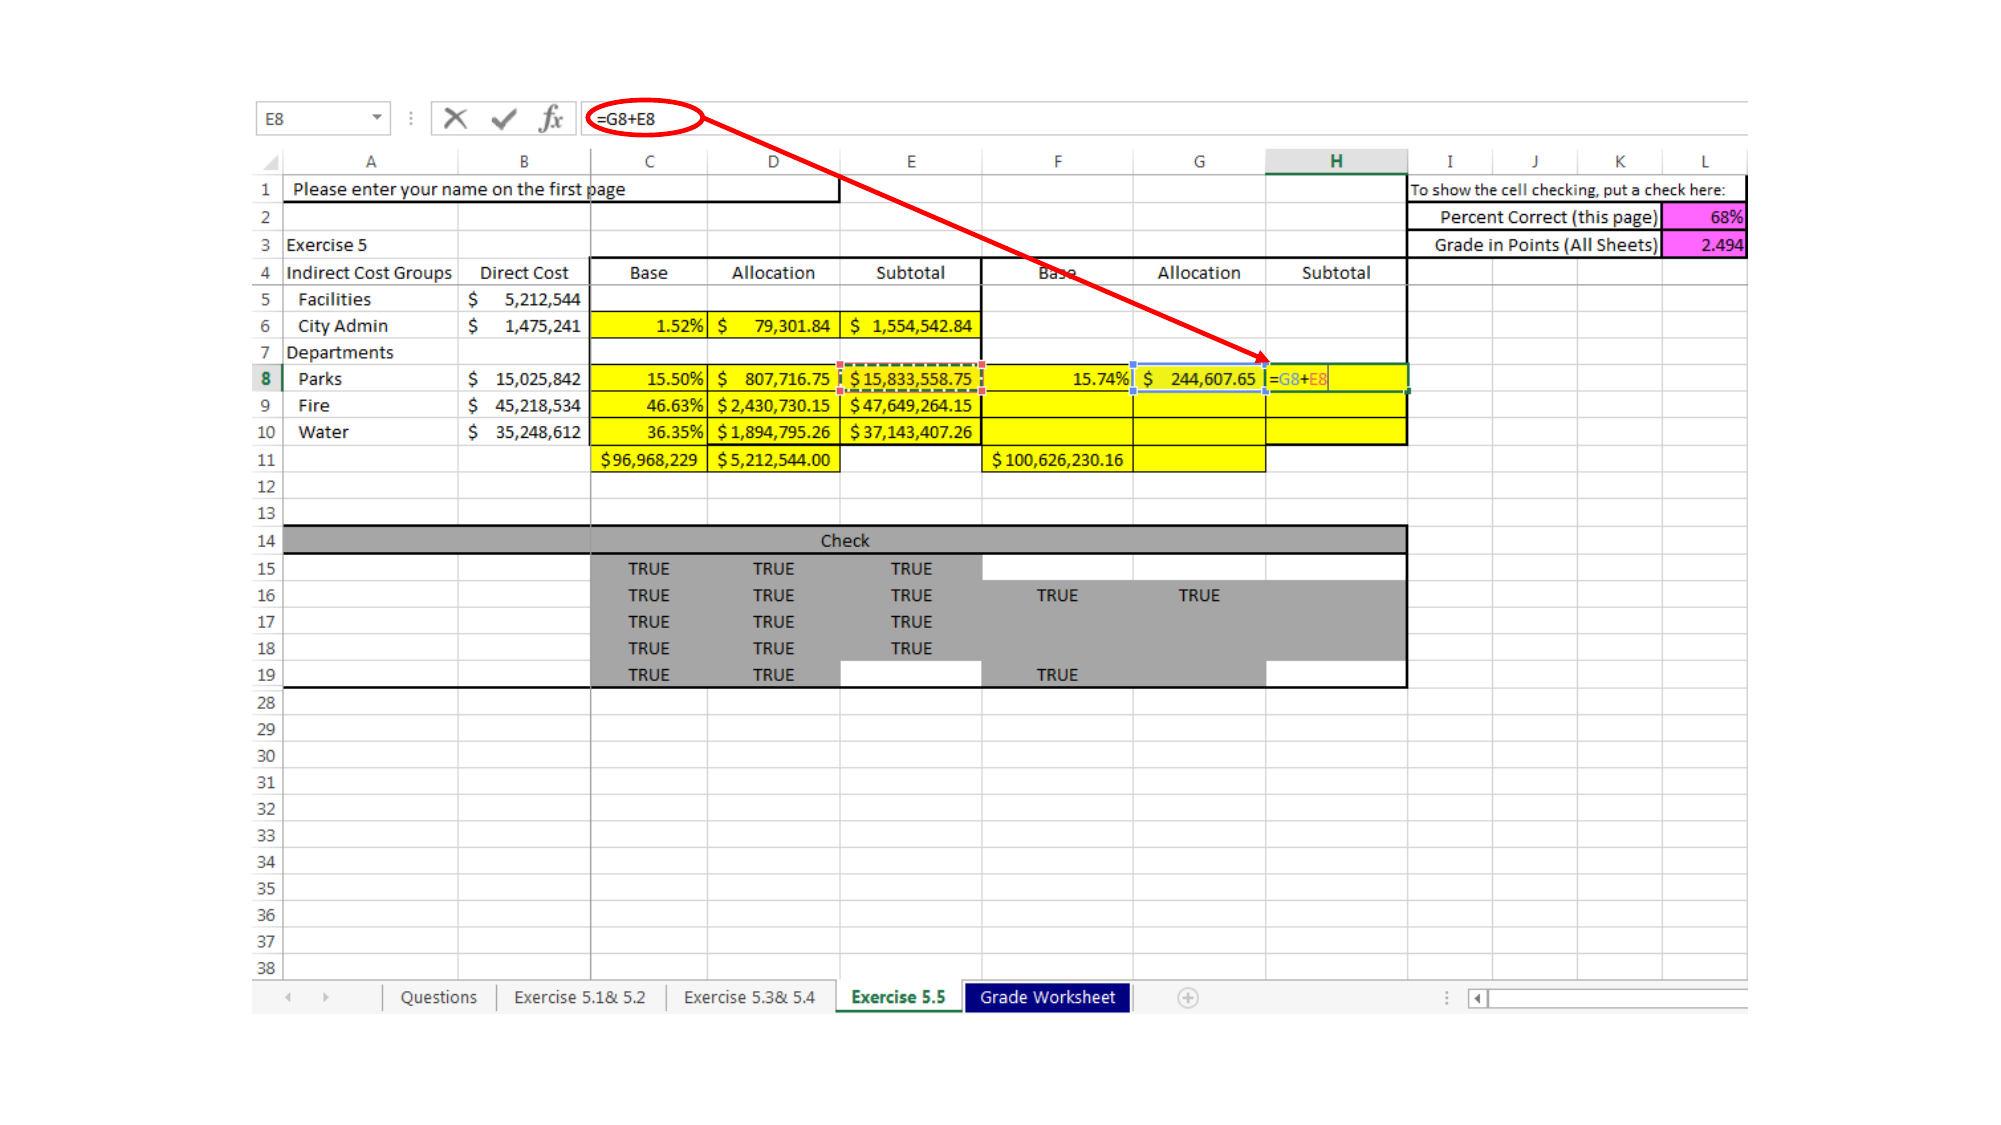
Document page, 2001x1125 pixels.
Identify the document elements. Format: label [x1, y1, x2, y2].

text_box [702, 117, 1271, 363]
list [252, 88, 1748, 1014]
